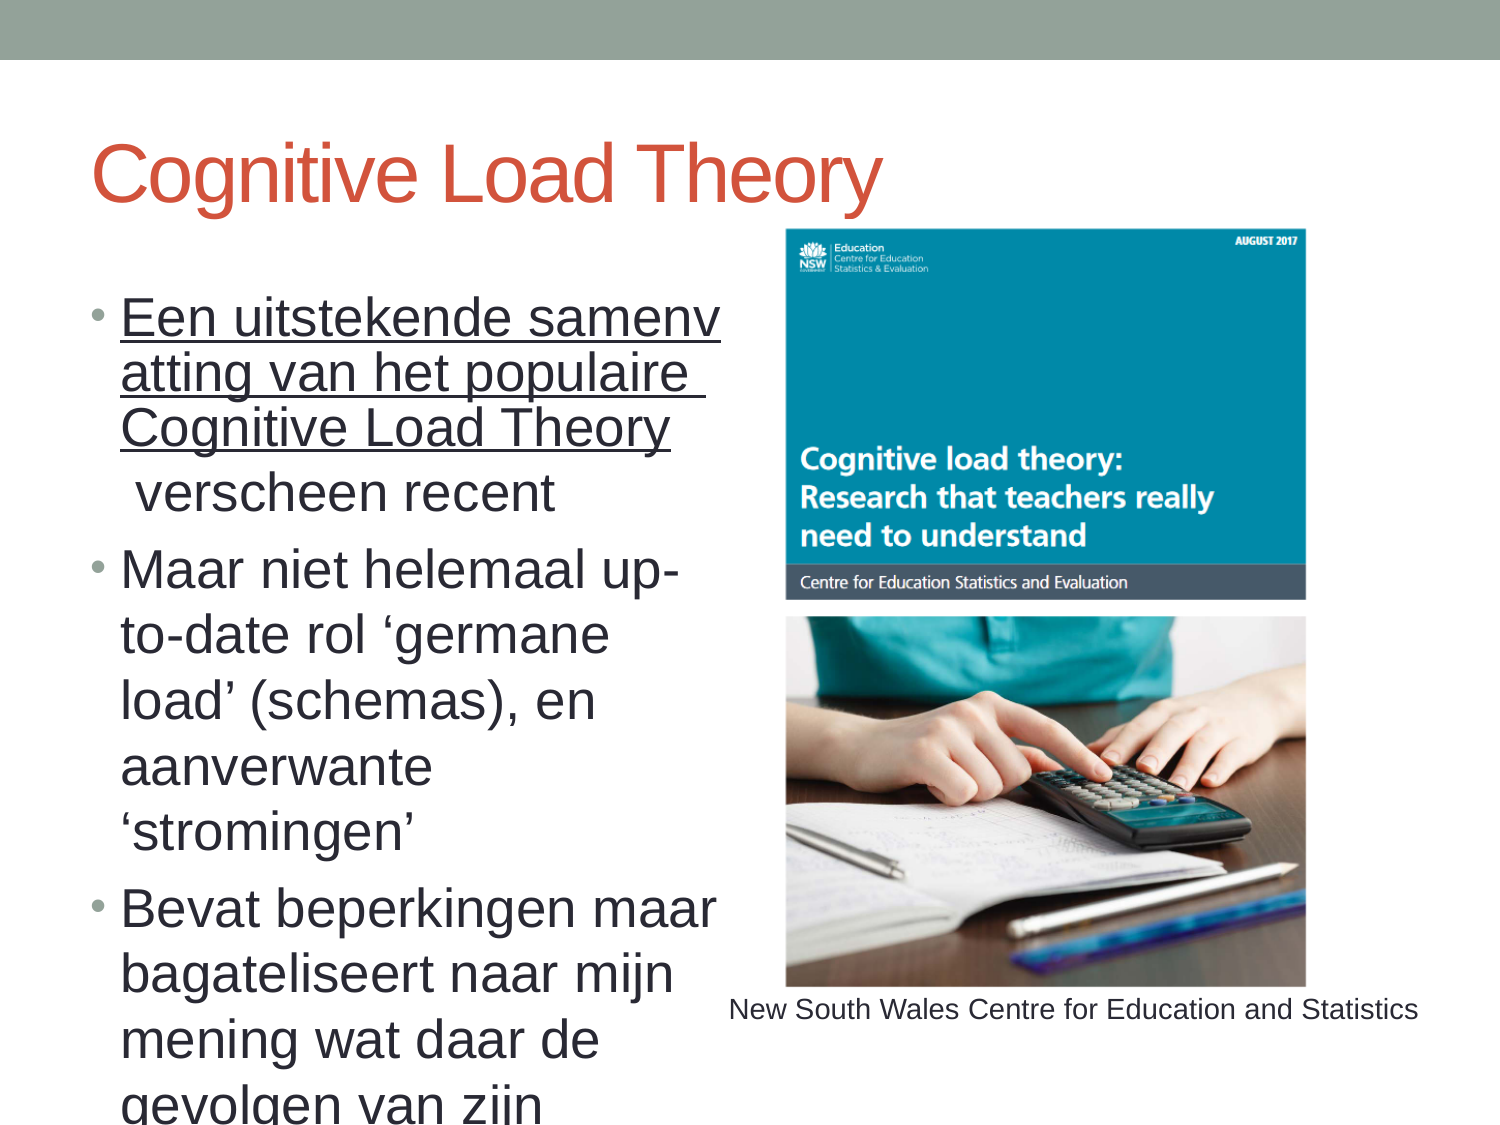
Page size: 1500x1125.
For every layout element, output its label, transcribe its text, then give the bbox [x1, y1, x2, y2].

list Een uitstekende samenvatting van het populaire Cognitive Load Theory verscheen recent Maar niet helemaal up-to-date rol ‘germane load’ (schemas), en aanverwante ‘stromingen’ Bevat beperkingen maar bagateliseert naar mijn mening wat daar de gevolgen van zijn [75, 274, 738, 1049]
title Cognitive Load Theory [75, 87, 1425, 250]
text_box New South Wales Centre for Education and Statistics [713, 982, 1464, 1033]
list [773, 219, 1315, 995]
